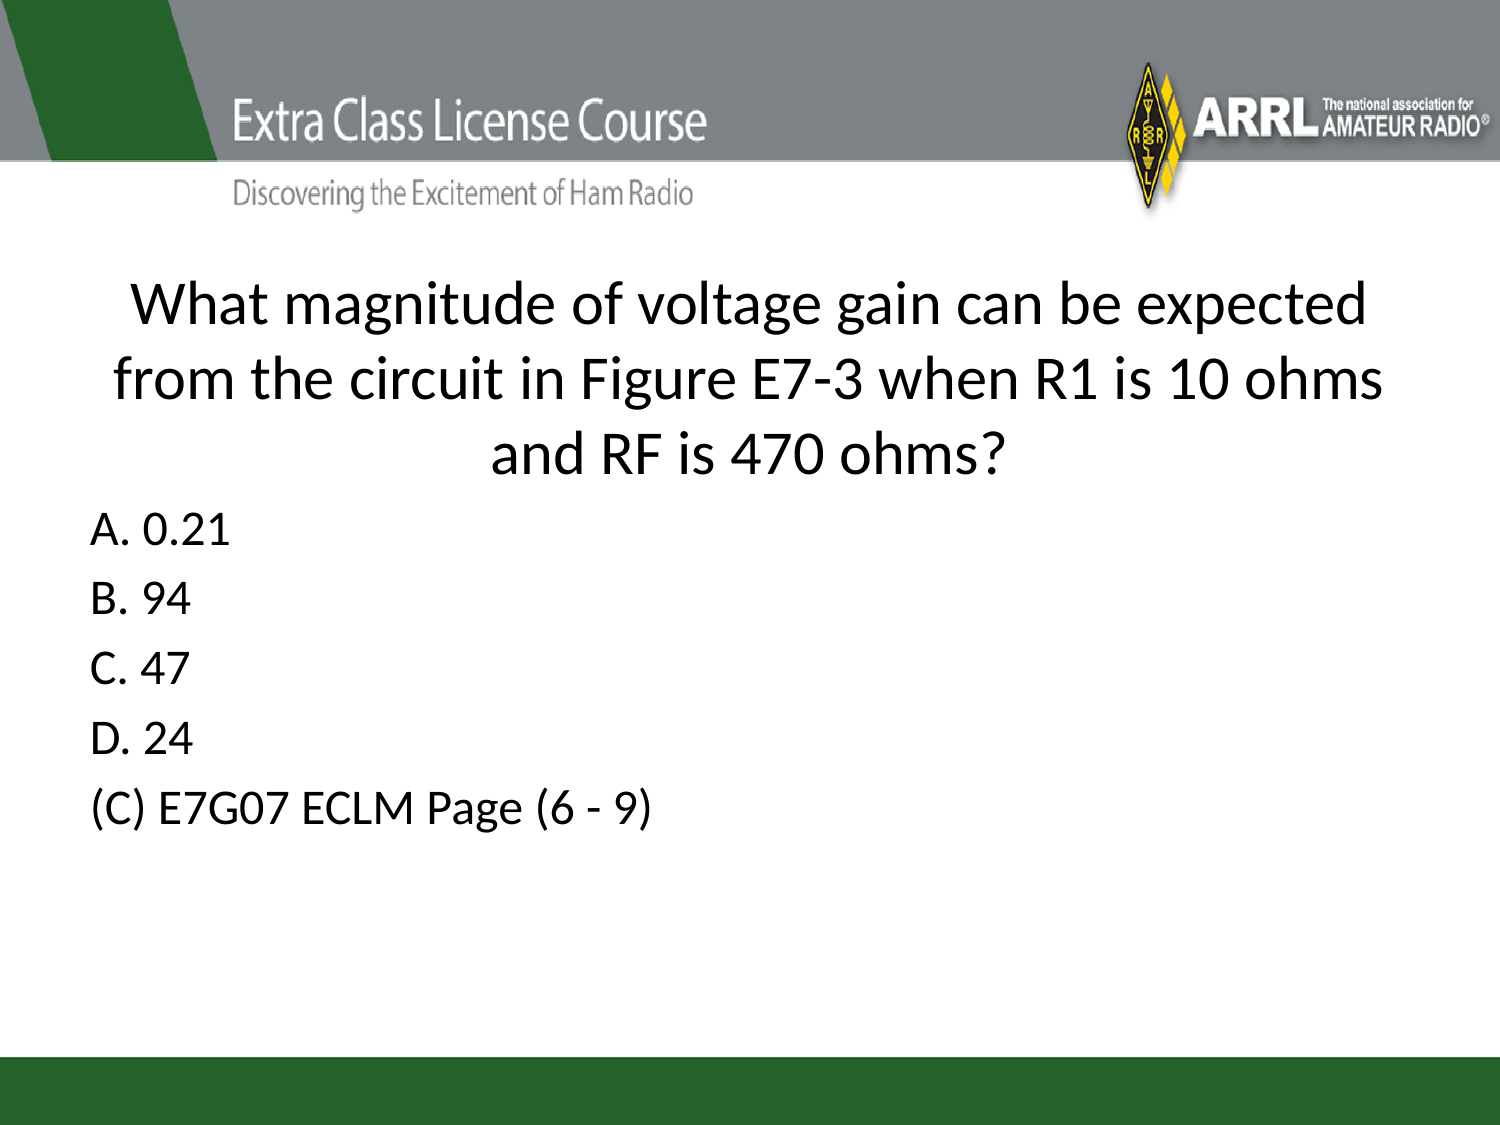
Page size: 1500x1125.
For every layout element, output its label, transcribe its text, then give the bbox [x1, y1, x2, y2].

picture [0, 0, 1500, 1125]
list A. 0.21 B. 94 C. 47 D. 24 (C) E7G07 ECLM Page (6 - 9) [75, 487, 1425, 1005]
title What magnitude of voltage gain can be expected from the circuit in Figure E7-3 when R1 is 10 ohms and RF is 470 ohms? [75, 254, 1425, 435]
